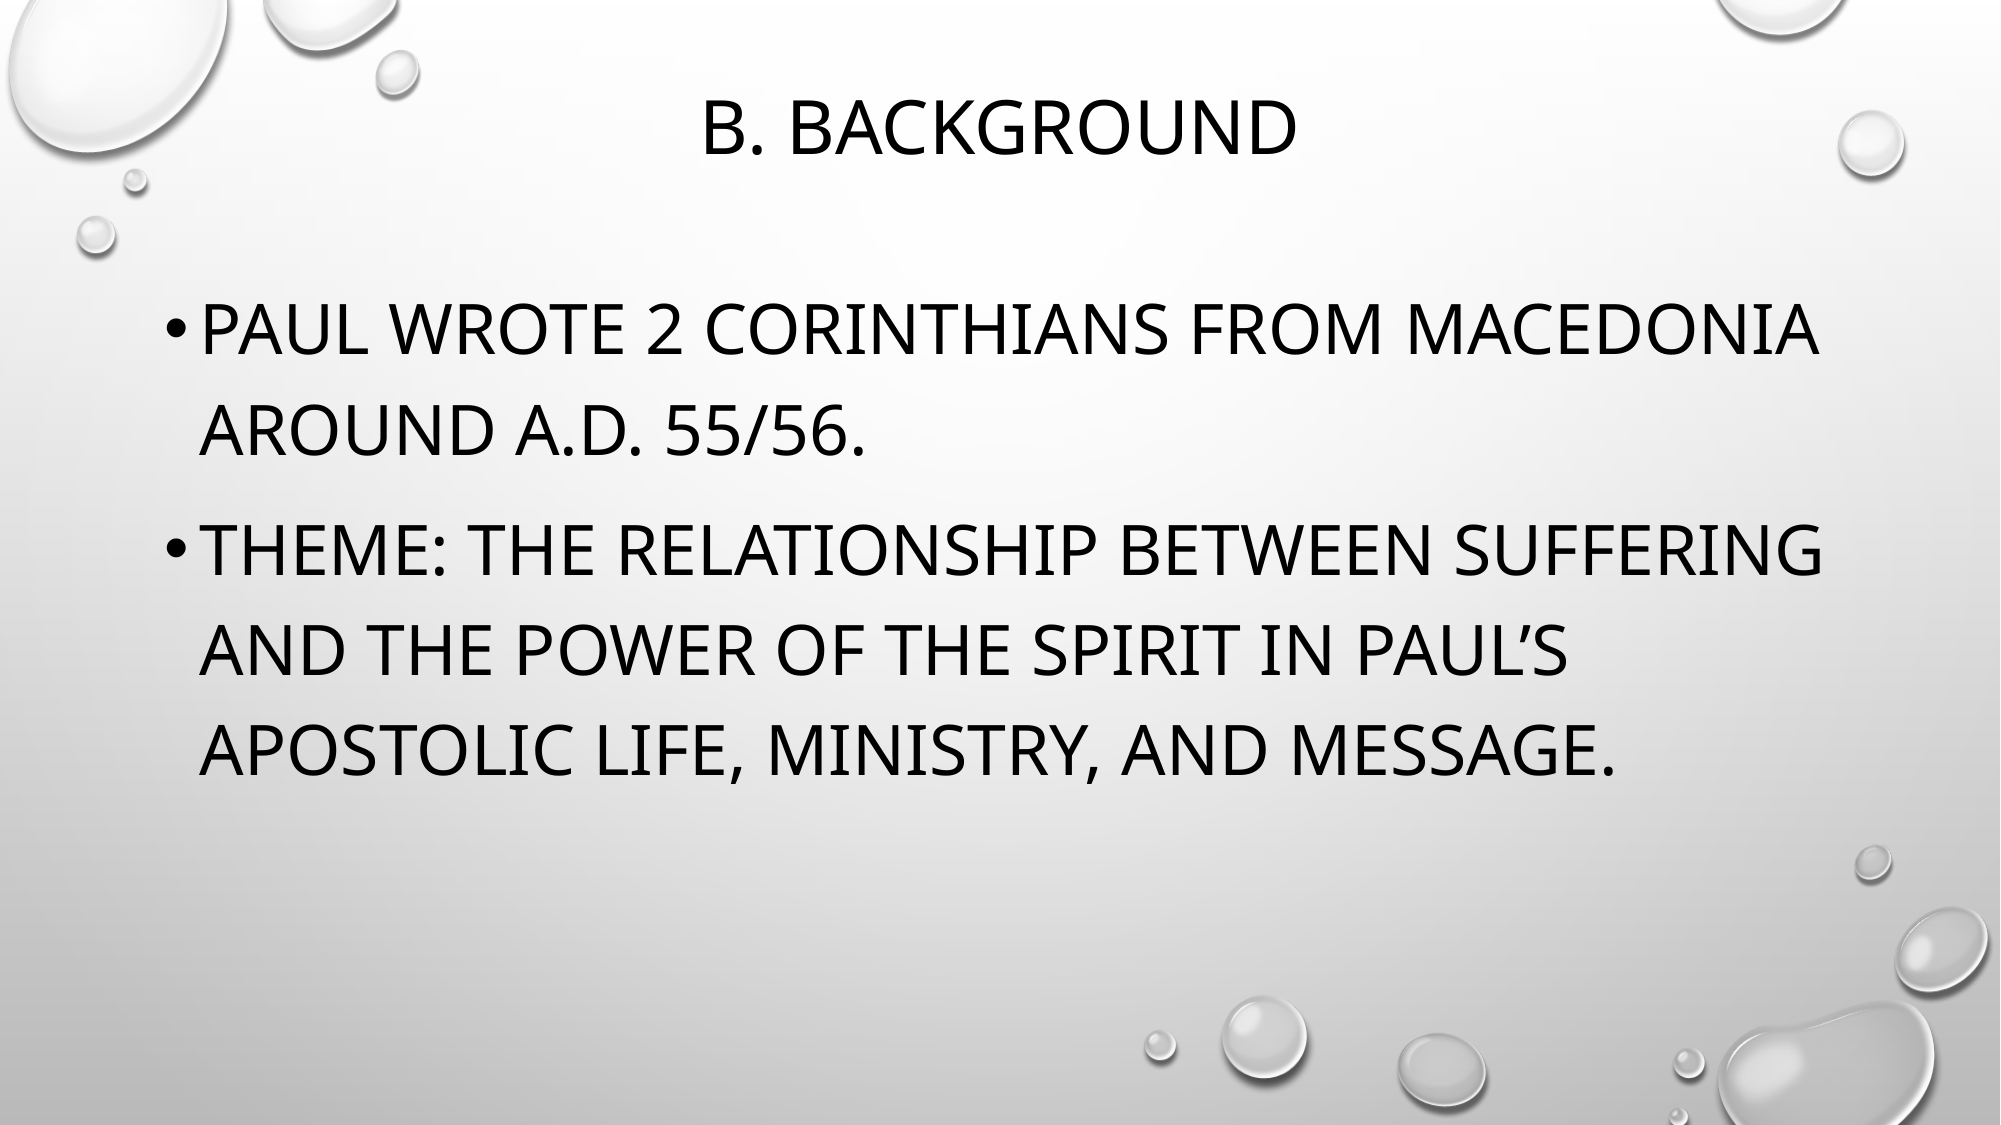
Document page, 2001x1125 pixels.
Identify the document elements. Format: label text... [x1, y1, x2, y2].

picture [0, 0, 2000, 1125]
title b. background [149, 0, 1851, 261]
list Paul wrote 2 Corinthians from Macedonia around A.D. 55/56. Theme: the relationship between suffering and the power of the Spirit in Paul’s apostolic life, ministry, and message. [149, 261, 1850, 823]
